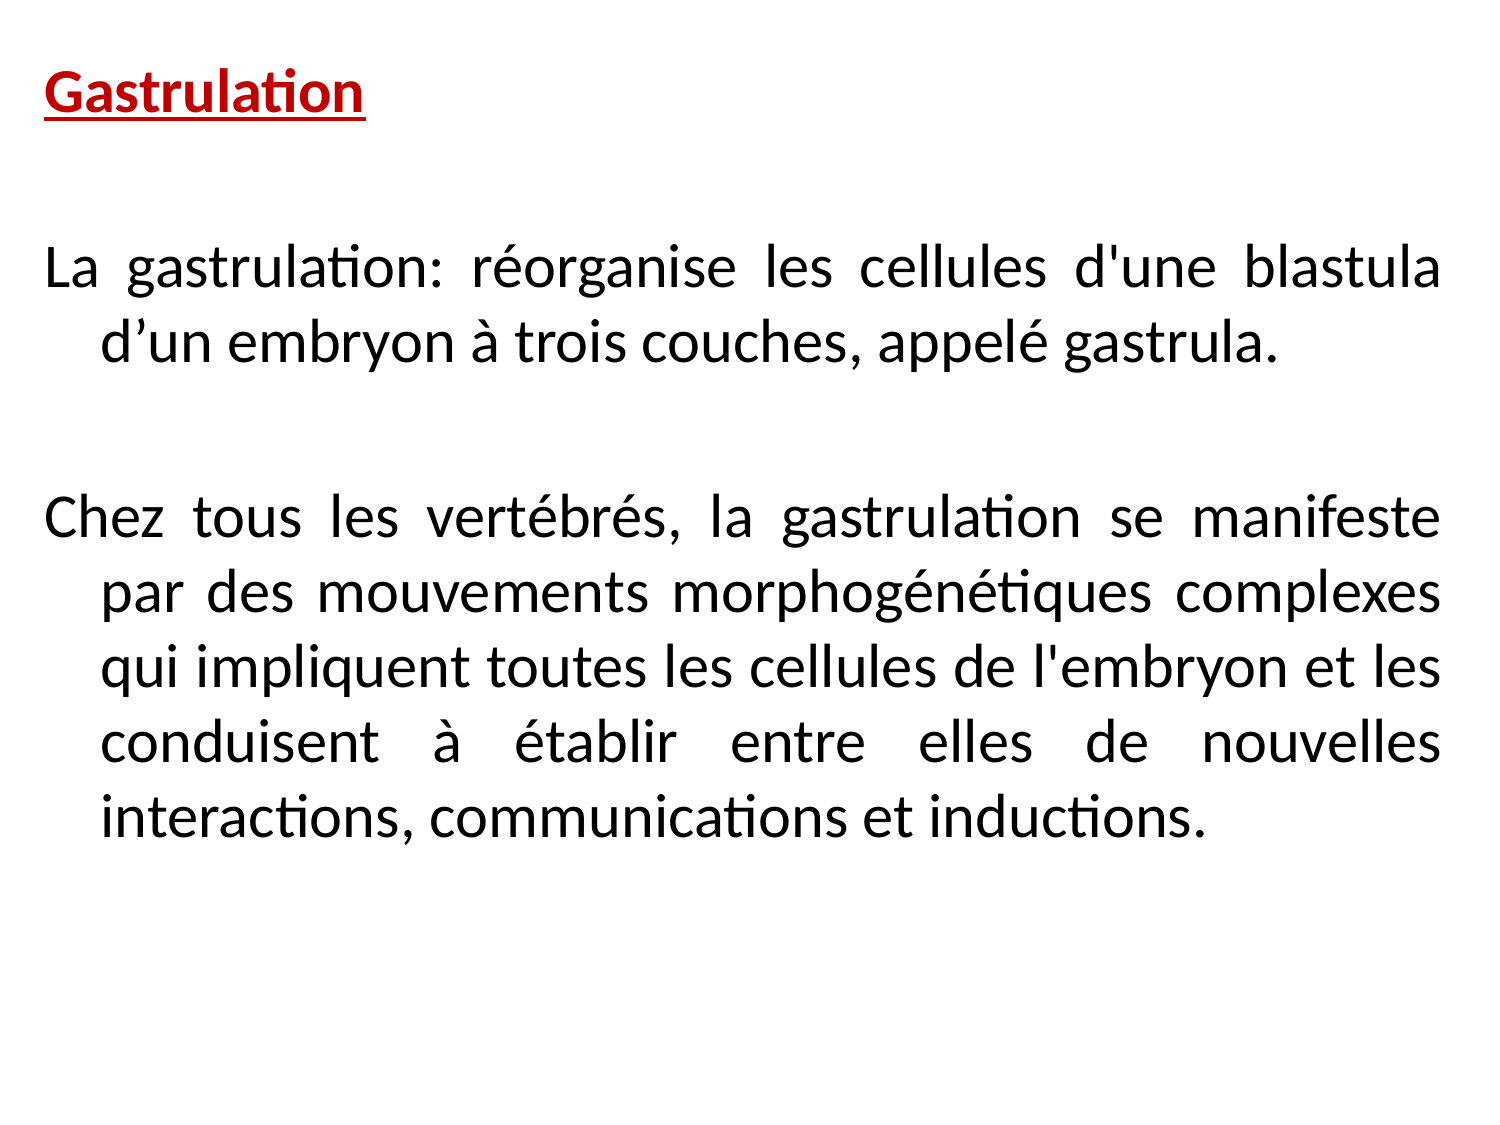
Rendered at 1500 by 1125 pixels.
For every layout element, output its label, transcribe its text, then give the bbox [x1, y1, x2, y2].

list Gastrulation La gastrulation: réorganise les cellules d'une blastula d’un embryon à trois couches, appelé gastrula. Chez tous les vertébrés, la gastrulation se manifeste par des mouvements morphogénétiques complexes qui impliquent toutes les cellules de l'embryon et les conduisent à établir entre elles de nouvelles interactions, communications et inductions. [29, 42, 1459, 1071]
